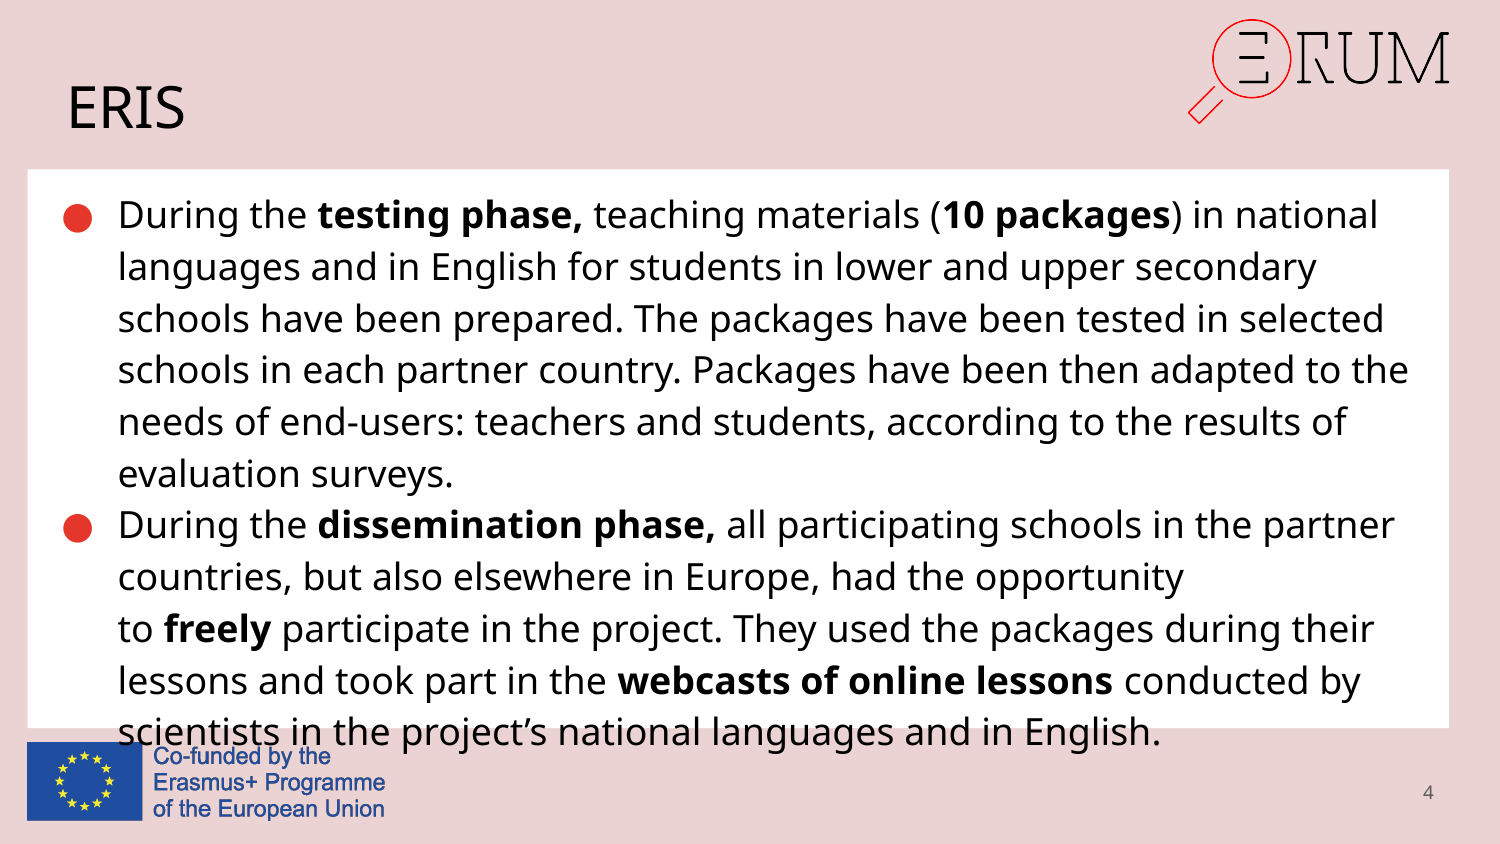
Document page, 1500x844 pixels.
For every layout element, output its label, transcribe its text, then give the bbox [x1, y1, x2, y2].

picture [1136, 0, 1500, 137]
list During the testing phase, teaching materials (10 packages) in national languages and in English for students in lower and upper secondary schools have been prepared. The packages have been tested in selected schools in each partner country. Packages have been then adapted to the needs of end-users: teachers and students, according to the results of evaluation surveys. During the dissemination phase, all participating schools in the partner countries, but also elsewhere in Europe, had the opportunity to freely participate in the project. They used the packages during their lessons and took part in the webcasts of online lessons conducted by scientists in the project’s national languages and in English. [27, 169, 1449, 729]
picture [27, 742, 385, 821]
title ERIS [51, 55, 1168, 150]
slide_number 4 [1358, 761, 1449, 826]
